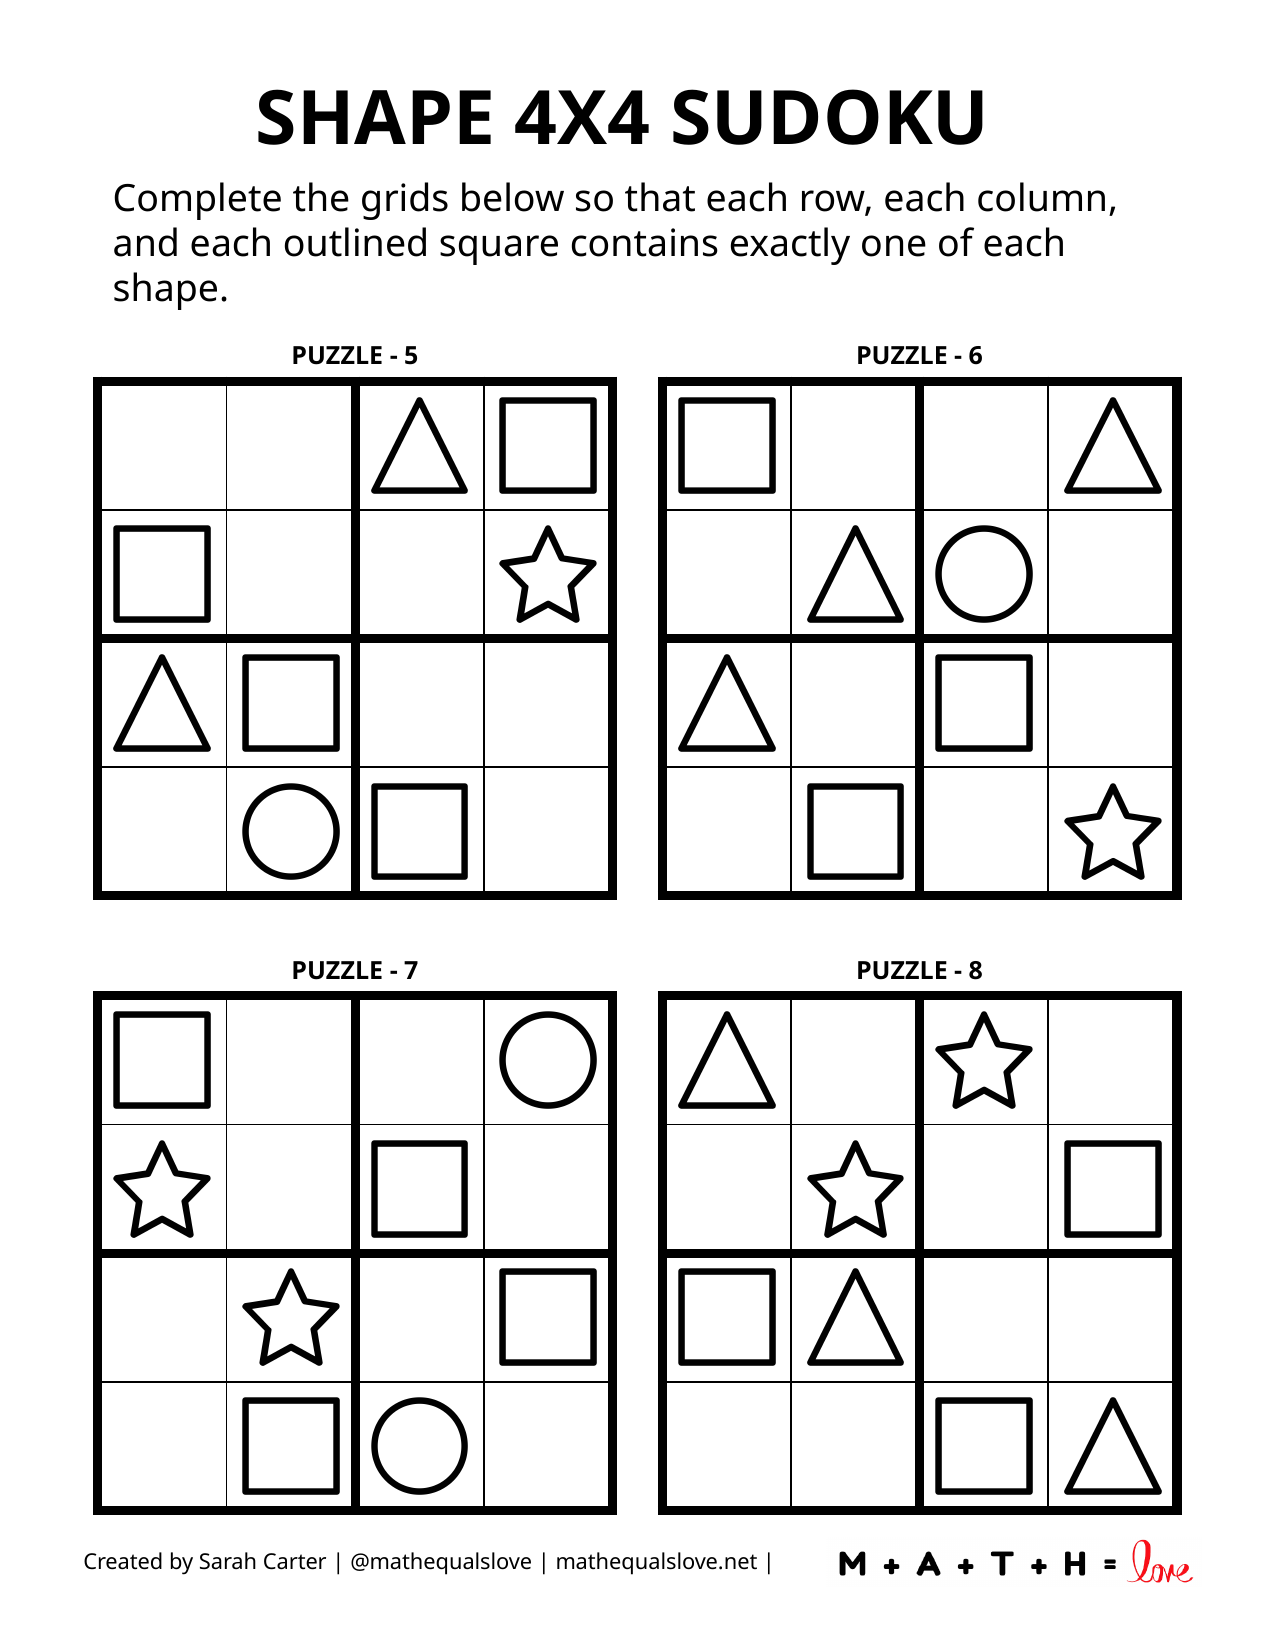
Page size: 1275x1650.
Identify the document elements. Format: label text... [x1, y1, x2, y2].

picture [238, 1394, 343, 1499]
picture [803, 1265, 908, 1370]
table_cell [360, 768, 483, 891]
table_cell [667, 1125, 790, 1249]
picture [932, 522, 1037, 627]
table_cell [924, 1258, 1047, 1381]
picture [1060, 779, 1165, 884]
table_cell [924, 1383, 1047, 1506]
table_header [792, 1000, 915, 1124]
picture [674, 1265, 779, 1370]
table_cell [1049, 511, 1172, 634]
table_cell [1049, 1258, 1172, 1381]
table_cell [485, 511, 608, 634]
table_cell [102, 768, 226, 891]
picture [1060, 1394, 1165, 1499]
table_header [924, 1000, 1047, 1124]
table_cell [360, 643, 483, 766]
table_cell [792, 1383, 915, 1506]
table_cell [485, 643, 608, 766]
table_cell [102, 511, 226, 634]
picture [110, 1136, 215, 1241]
table_cell [792, 643, 915, 766]
picture [803, 779, 908, 884]
picture [1060, 393, 1165, 498]
table_header [102, 386, 226, 509]
table_cell [102, 1125, 226, 1249]
picture [110, 522, 215, 627]
table_cell [792, 1125, 915, 1249]
table_cell [924, 511, 1047, 634]
table_header [667, 1000, 790, 1124]
table_cell [485, 1383, 608, 1506]
table_cell [667, 511, 790, 634]
picture [932, 1008, 1037, 1113]
table_cell [102, 1258, 226, 1381]
picture [367, 779, 472, 884]
picture [367, 1394, 472, 1499]
table_cell [667, 1383, 790, 1506]
table_cell [792, 511, 915, 634]
text_box Created by Sarah Carter | @mathequalslove | mathequalslove.net | [68, 1540, 826, 1582]
picture [110, 1008, 215, 1113]
picture [367, 1136, 472, 1241]
table_cell [227, 643, 351, 766]
picture [110, 650, 215, 755]
table_cell [1049, 1125, 1172, 1249]
text_box PUZZLE - 7 [97, 954, 613, 985]
table_cell [360, 1383, 483, 1506]
table_cell [360, 1125, 483, 1249]
picture [674, 650, 779, 755]
table_header [485, 1000, 608, 1124]
table_cell [1049, 1383, 1172, 1506]
picture [826, 1536, 1203, 1588]
picture [496, 393, 601, 498]
table_header [924, 386, 1047, 509]
table_cell [485, 768, 608, 891]
table_cell [360, 1258, 483, 1381]
table_cell [102, 643, 226, 766]
table_header [227, 1000, 351, 1124]
table_header [1049, 386, 1172, 509]
picture [1060, 1136, 1165, 1241]
text_box PUZZLE - 6 [662, 362, 1177, 370]
table_cell [792, 768, 915, 891]
table_cell [1049, 768, 1172, 891]
text_box Complete the grids below so that each row, each column, and each outlined square contains exactly one of each shape. [97, 166, 1177, 362]
picture [674, 393, 779, 498]
table_cell [227, 1258, 351, 1381]
table_cell [792, 1258, 915, 1381]
table_cell [924, 643, 1047, 766]
text_box PUZZLE - 8 [662, 954, 1177, 985]
picture [238, 650, 343, 755]
picture [367, 393, 472, 498]
table_header [1049, 1000, 1172, 1124]
table_header [102, 1000, 226, 1124]
picture [238, 1265, 343, 1370]
table_cell [924, 768, 1047, 891]
picture [496, 1265, 601, 1370]
text_box PUZZLE - 5 [97, 362, 613, 370]
table_header [360, 386, 483, 509]
picture [803, 522, 908, 627]
picture [674, 1008, 779, 1113]
table_cell [485, 1258, 608, 1381]
table_cell [924, 1125, 1047, 1249]
table_cell [102, 1383, 226, 1506]
table_cell [667, 643, 790, 766]
table_cell [360, 511, 483, 634]
text_box SHAPE 4X4 SUDOKU [68, 62, 1178, 168]
picture [932, 1394, 1037, 1499]
table_cell [227, 1125, 351, 1249]
table_cell [227, 511, 351, 634]
table_cell [667, 1258, 790, 1381]
table_header [667, 386, 790, 509]
picture [932, 650, 1037, 755]
picture [496, 1008, 601, 1113]
table_header [360, 1000, 483, 1124]
table_header [485, 386, 608, 509]
picture [803, 1136, 908, 1241]
table_cell [1049, 643, 1172, 766]
table_cell [227, 1383, 351, 1506]
table_cell [667, 768, 790, 891]
table_cell [485, 1125, 608, 1249]
picture [496, 522, 601, 627]
table_header [792, 386, 915, 509]
table_header [227, 386, 351, 509]
table_cell [227, 768, 351, 891]
picture [238, 779, 343, 884]
